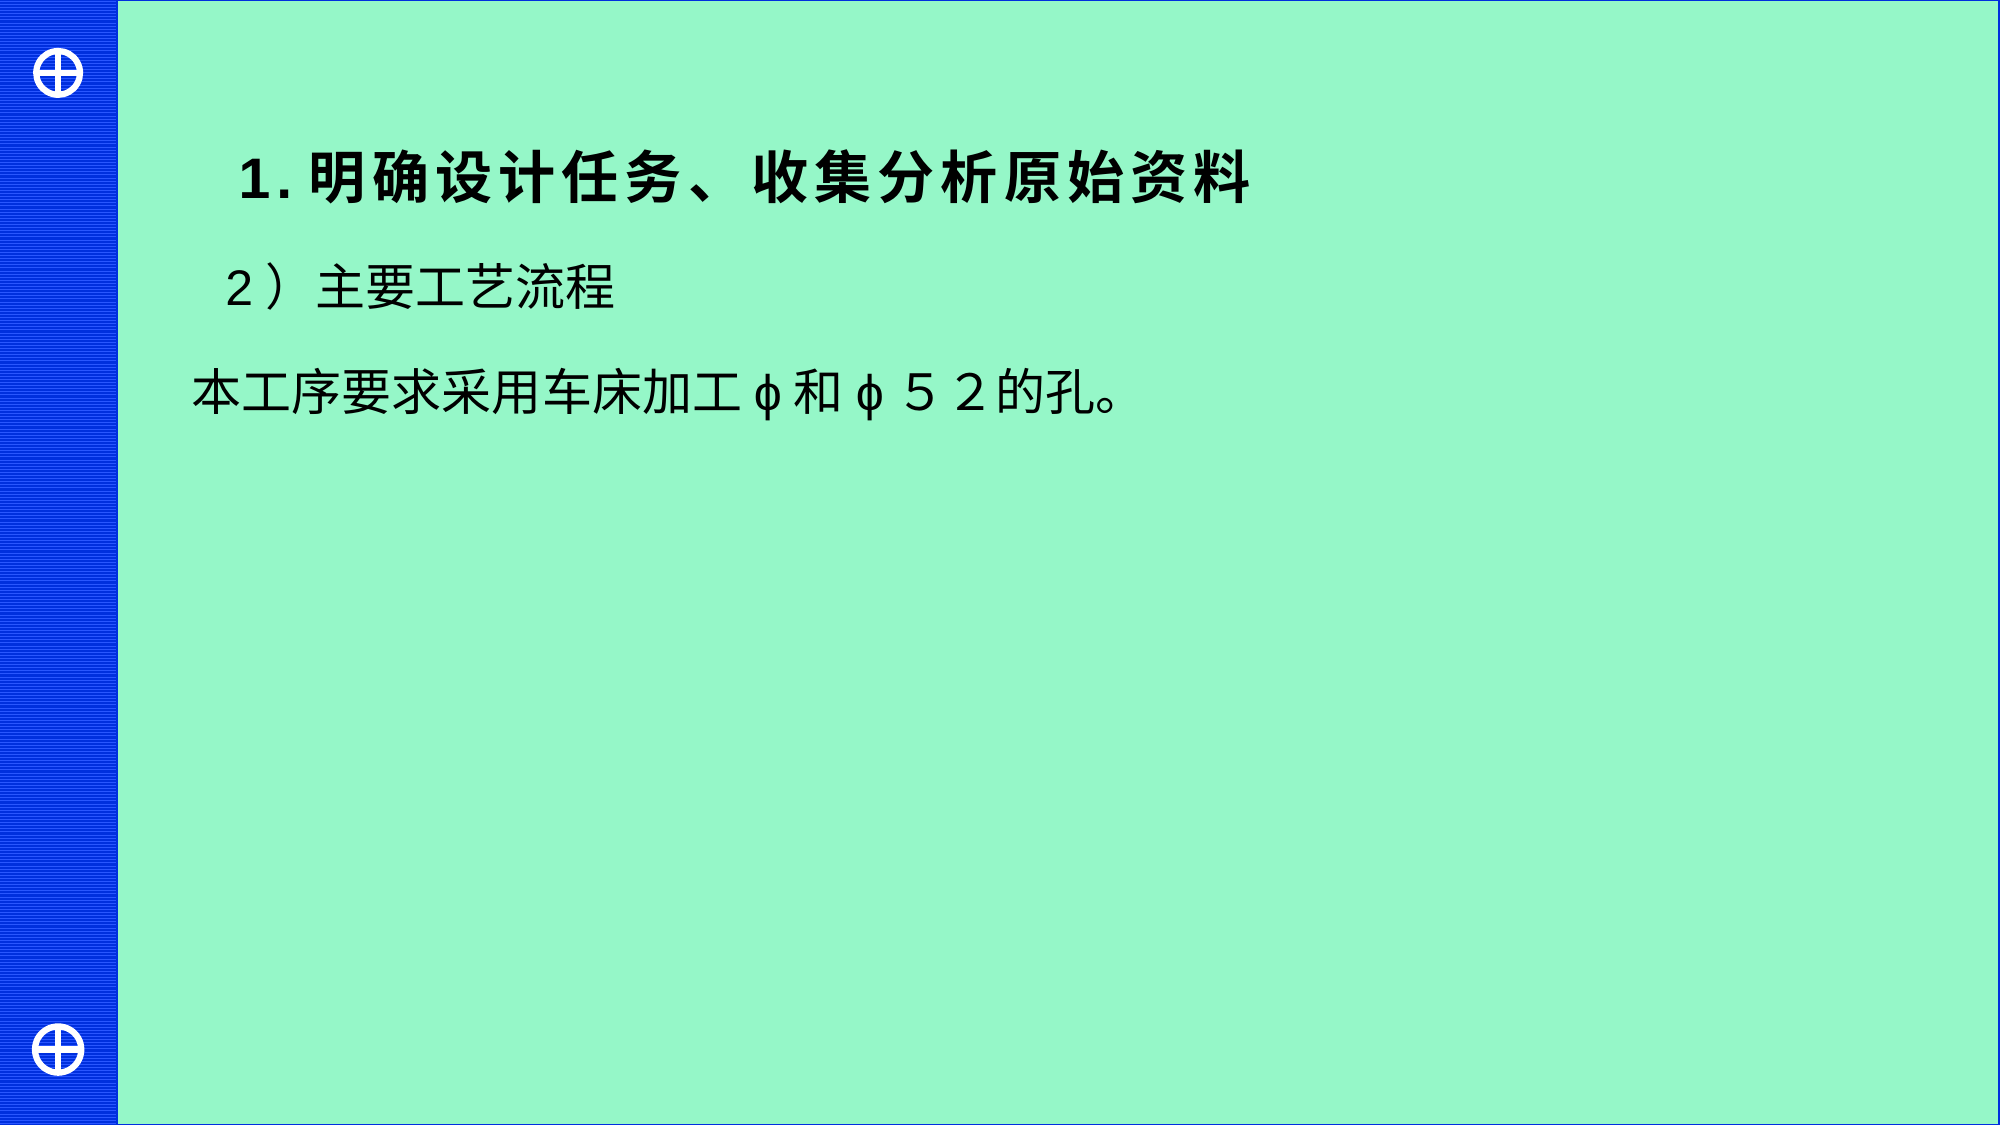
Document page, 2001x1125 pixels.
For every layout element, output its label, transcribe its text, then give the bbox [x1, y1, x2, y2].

text_box 1.明确设计任务、收集分析原始资料 [135, 96, 1423, 217]
text_box 2）主要工艺流程 [135, 217, 1843, 323]
